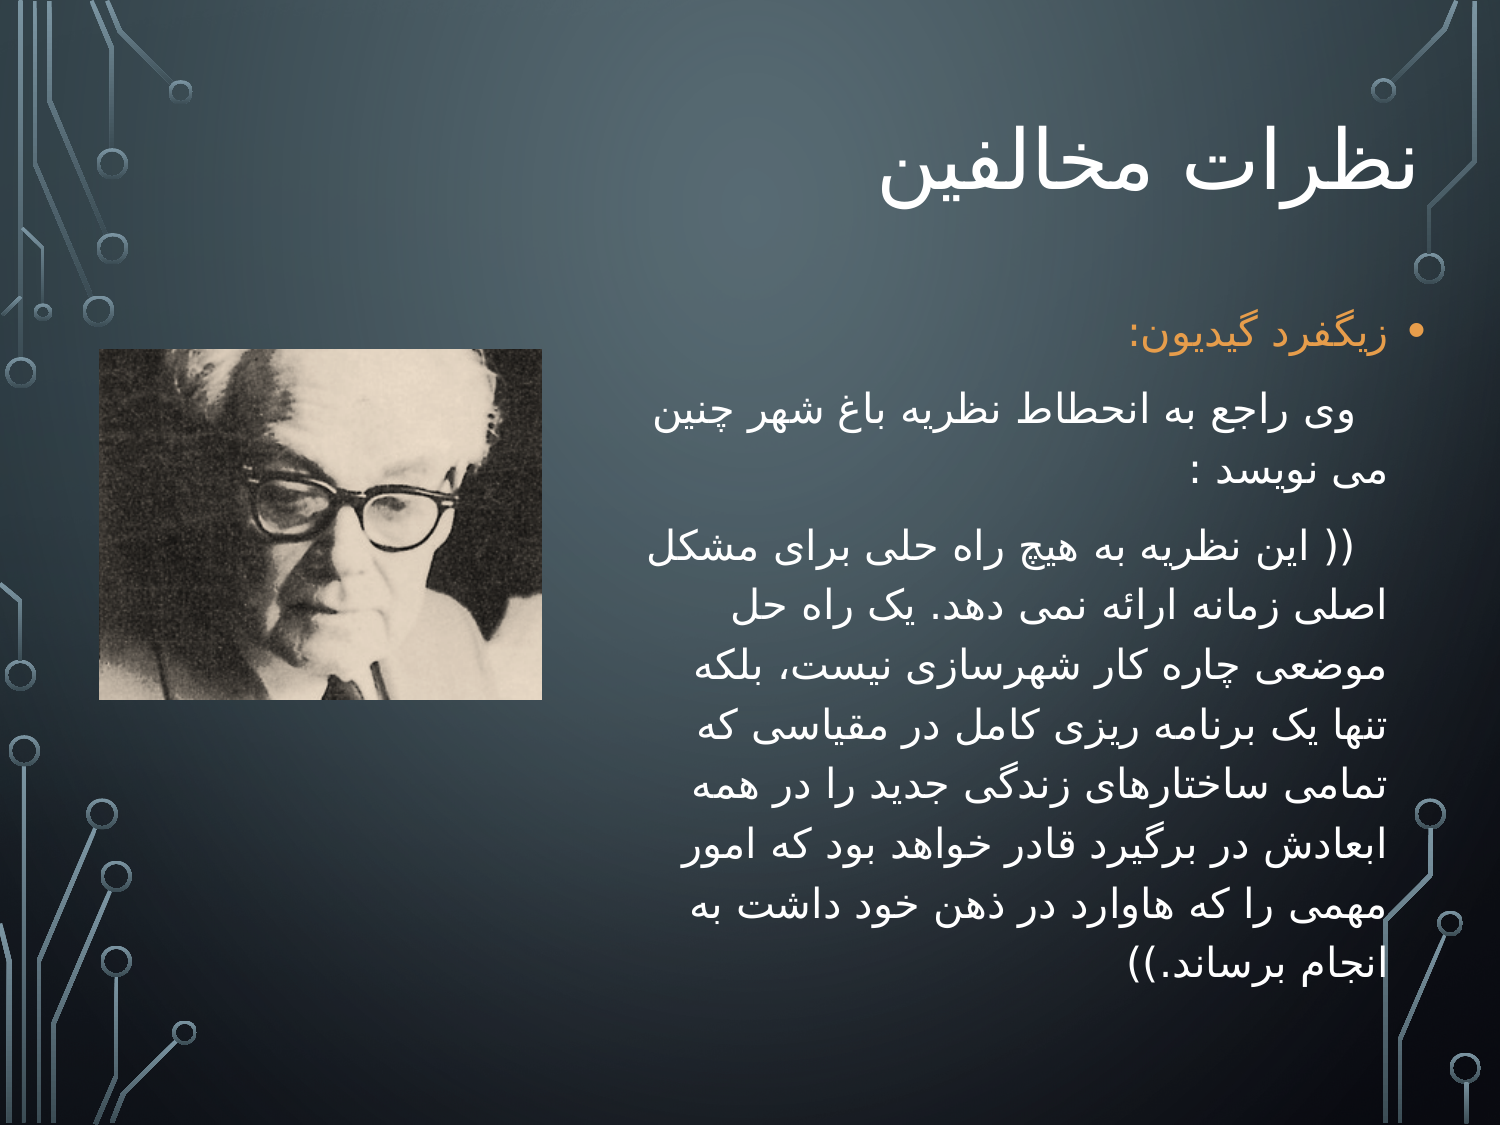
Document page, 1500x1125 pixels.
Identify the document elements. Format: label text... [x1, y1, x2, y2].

title نظرات مخالفین [825, 75, 1463, 250]
picture [99, 349, 542, 701]
list زیگفرد گیدیون: وی راجع به انحطاط نظریه باغ شهر چنین می نویسد : (( این نظریه به هیچ راه حلی برای مشکل اصلی زمانه ارائه نمی دهد. یک راه حل موضعی چاره کار شهرسازی نیست، بلکه تنها یک برنامه ریزی کامل در مقیاسی که تمامی ساختارهای زندگی جدید را در همه ابعادش در برگیرد قادر خواهد بود که امور مهمی را که هاوارد در ذهن خود داشت به انجام برساند.)) [624, 287, 1438, 1000]
